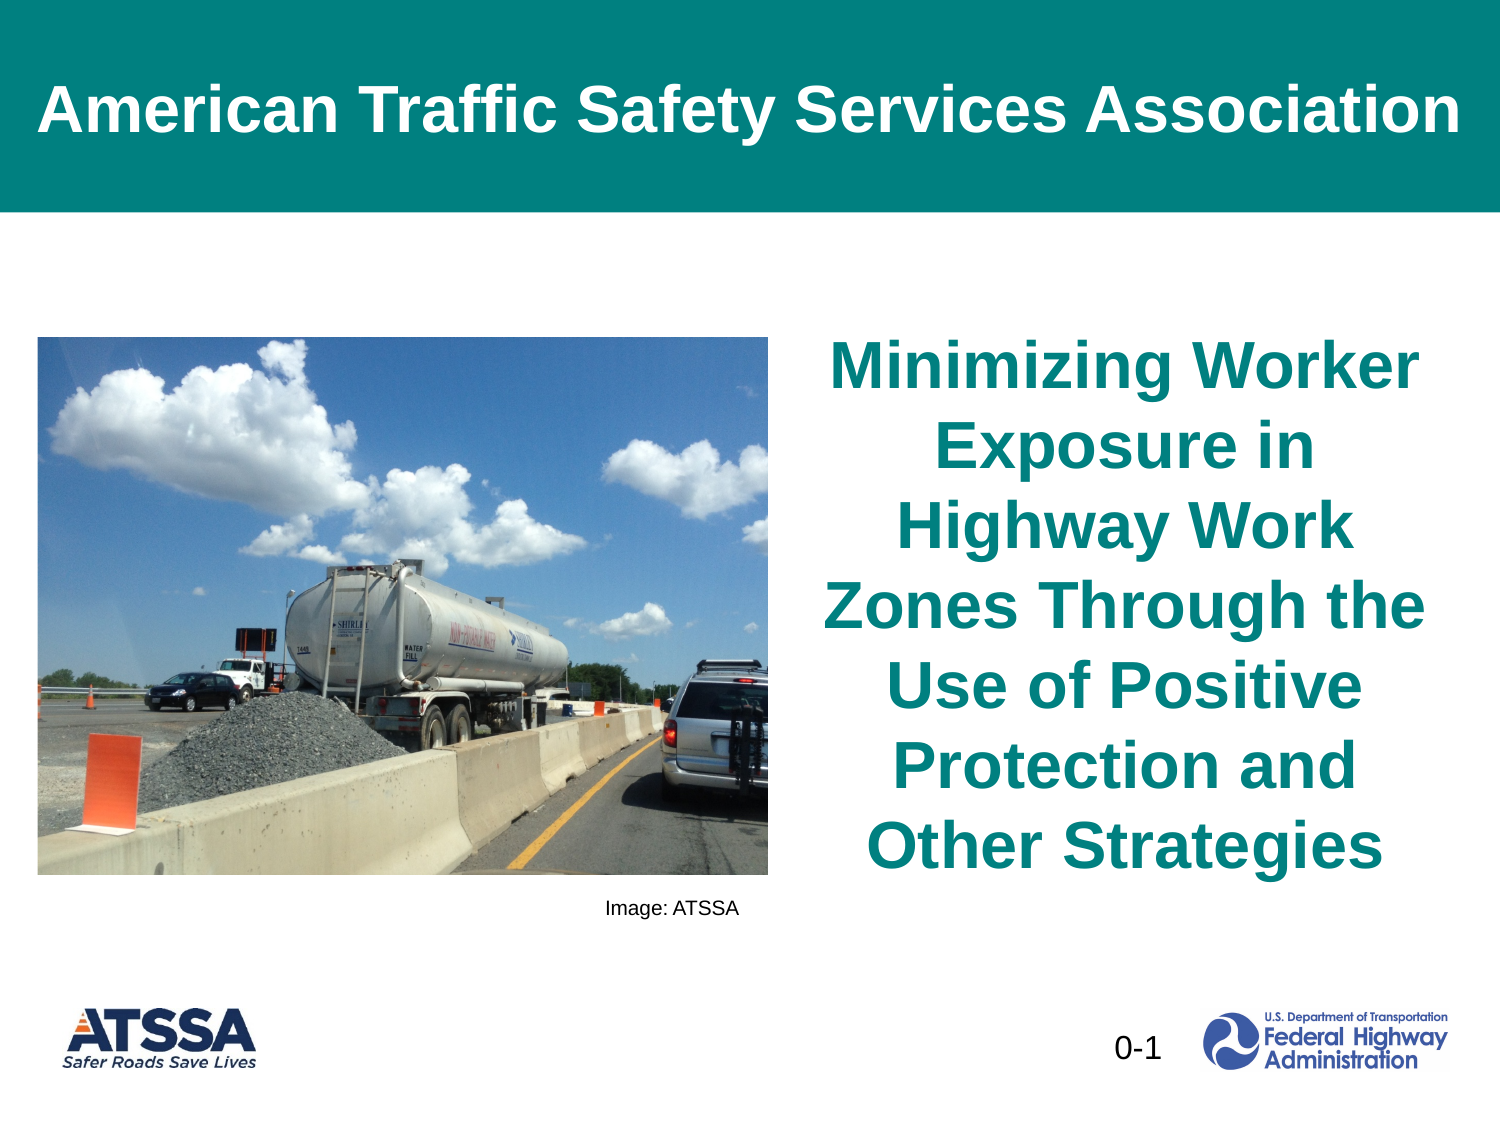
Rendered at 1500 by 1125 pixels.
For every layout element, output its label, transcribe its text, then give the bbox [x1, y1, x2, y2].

title Minimizing Worker Exposure in Highway Work Zones Through the Use of Positive Protection and Other Strategies [787, 309, 1464, 985]
picture [62, 1008, 256, 1068]
text_box Image: ATSSA [590, 887, 790, 928]
text_box American Traffic Safety Services Association [0, 0, 1500, 213]
picture [37, 337, 769, 876]
picture [1200, 1008, 1450, 1072]
